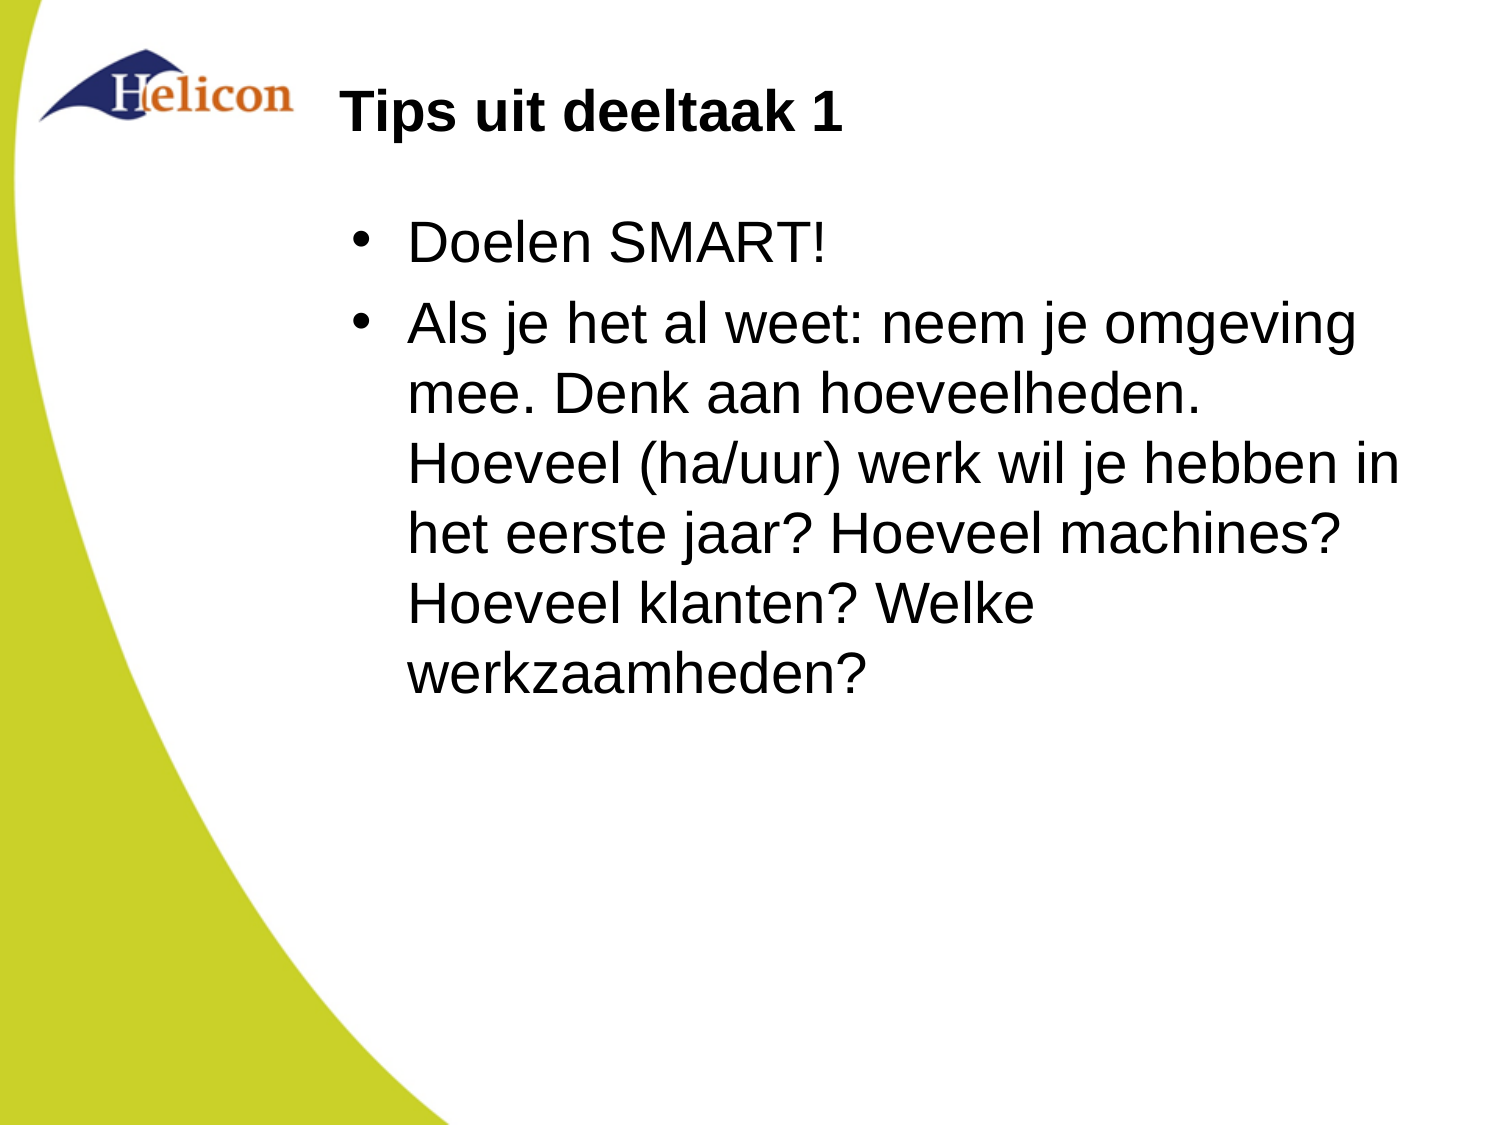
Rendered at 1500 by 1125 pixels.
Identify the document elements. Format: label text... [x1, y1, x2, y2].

list Doelen SMART! Als je het al weet: neem je omgeving mee. Denk aan hoeveelheden. Hoeveel (ha/uur) werk wil je hebben in het eerste jaar? Hoeveel machines? Hoeveel klanten? Welke werkzaamheden? [336, 196, 1425, 1005]
title Tips uit deeltaak 1 [324, 54, 1415, 161]
picture [0, 0, 1500, 1125]
